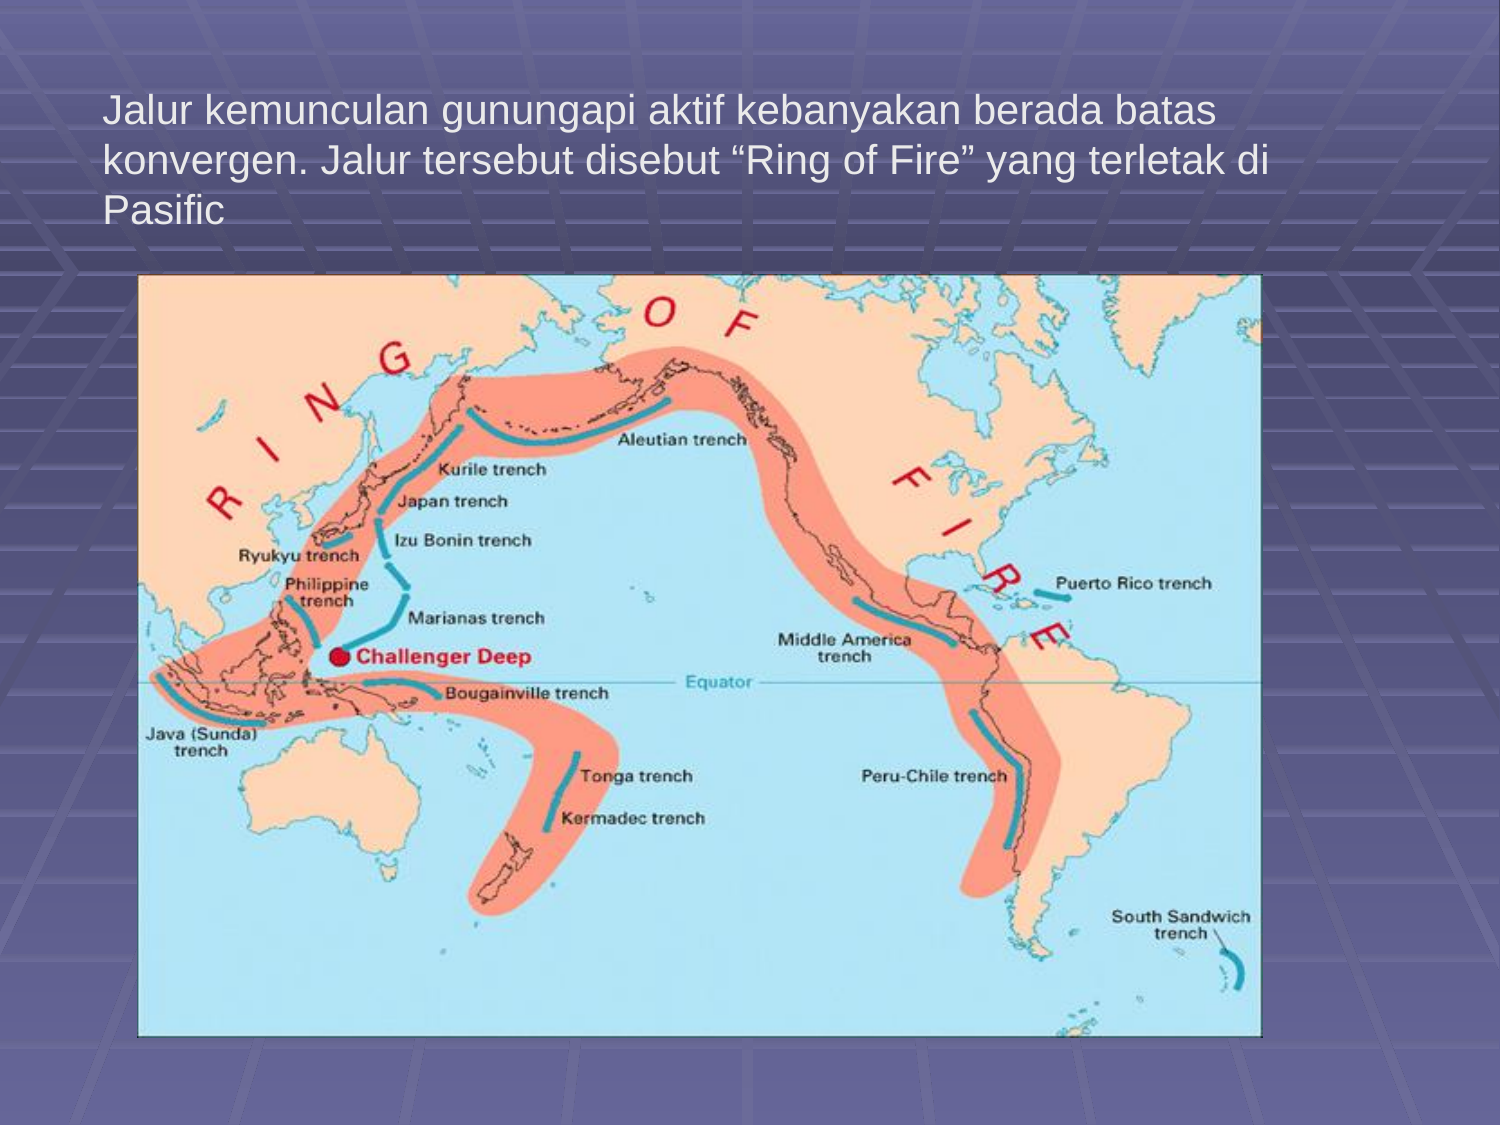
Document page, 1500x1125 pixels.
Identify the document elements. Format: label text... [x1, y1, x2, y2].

text_box Jalur kemunculan gunungapi aktif kebanyakan berada batas konvergen. Jalur tersebut disebut “Ring of Fire” yang terletak di Pasific [87, 75, 1413, 240]
picture [137, 274, 1263, 1038]
